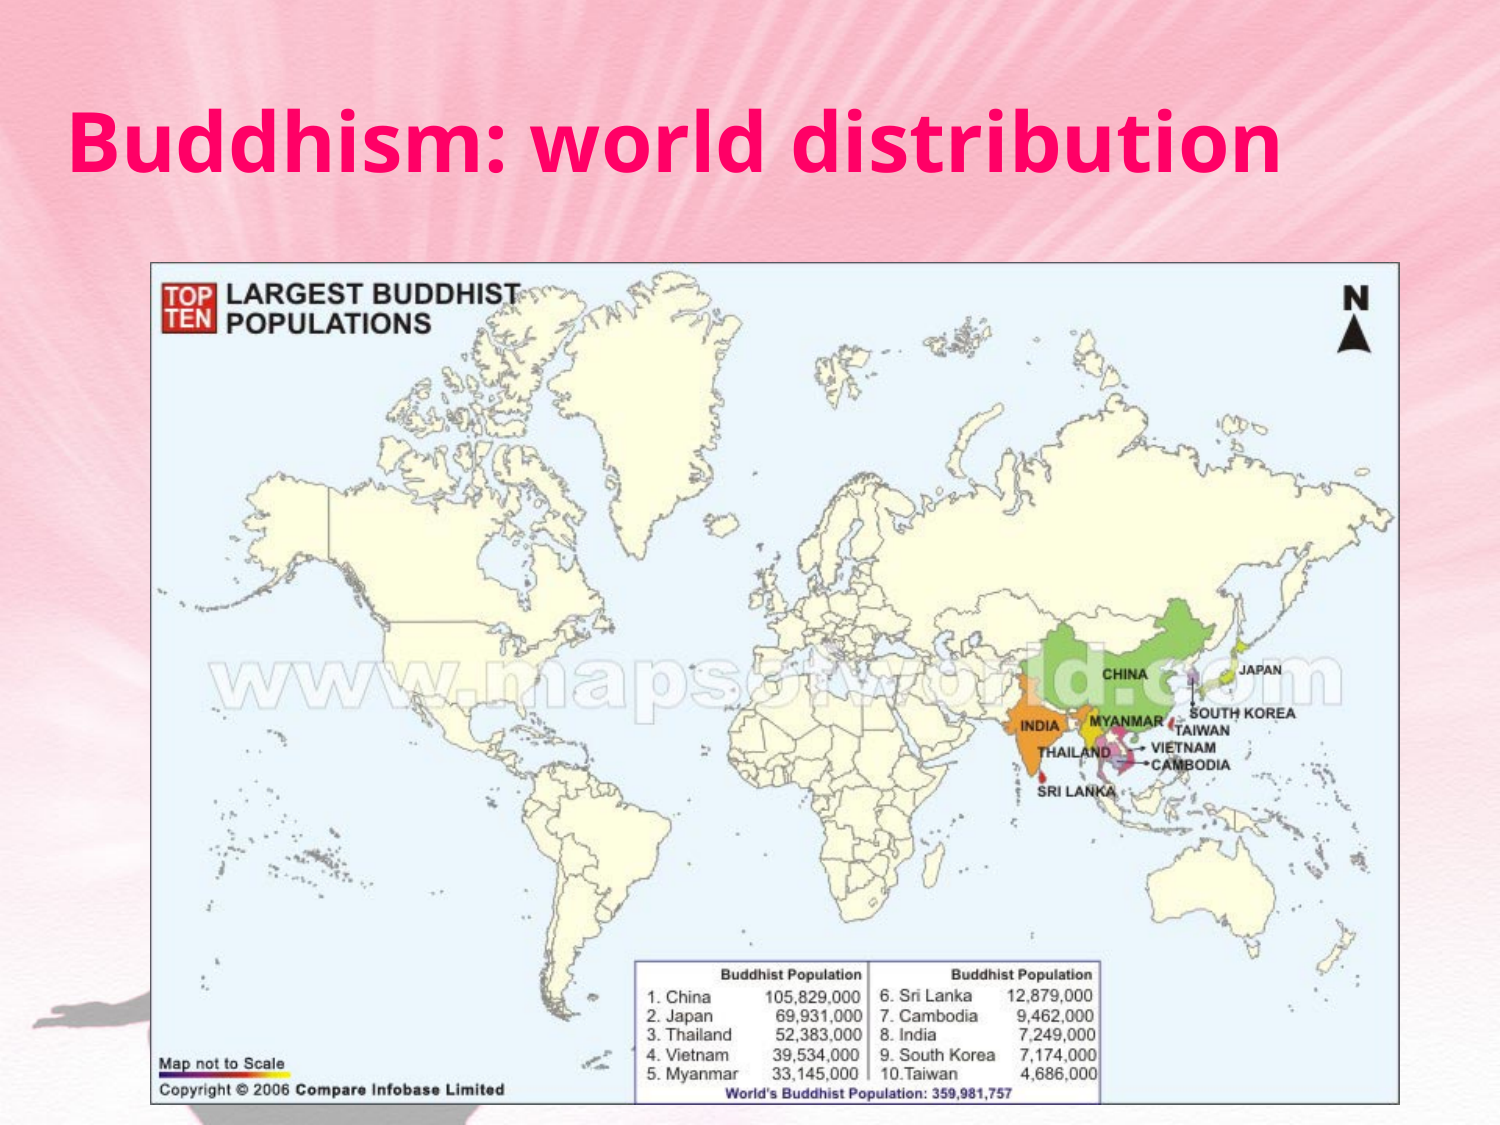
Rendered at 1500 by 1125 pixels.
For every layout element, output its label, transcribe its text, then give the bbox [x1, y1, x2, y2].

picture [0, 0, 1500, 1125]
title Buddhism: world distribution [49, 44, 1484, 233]
